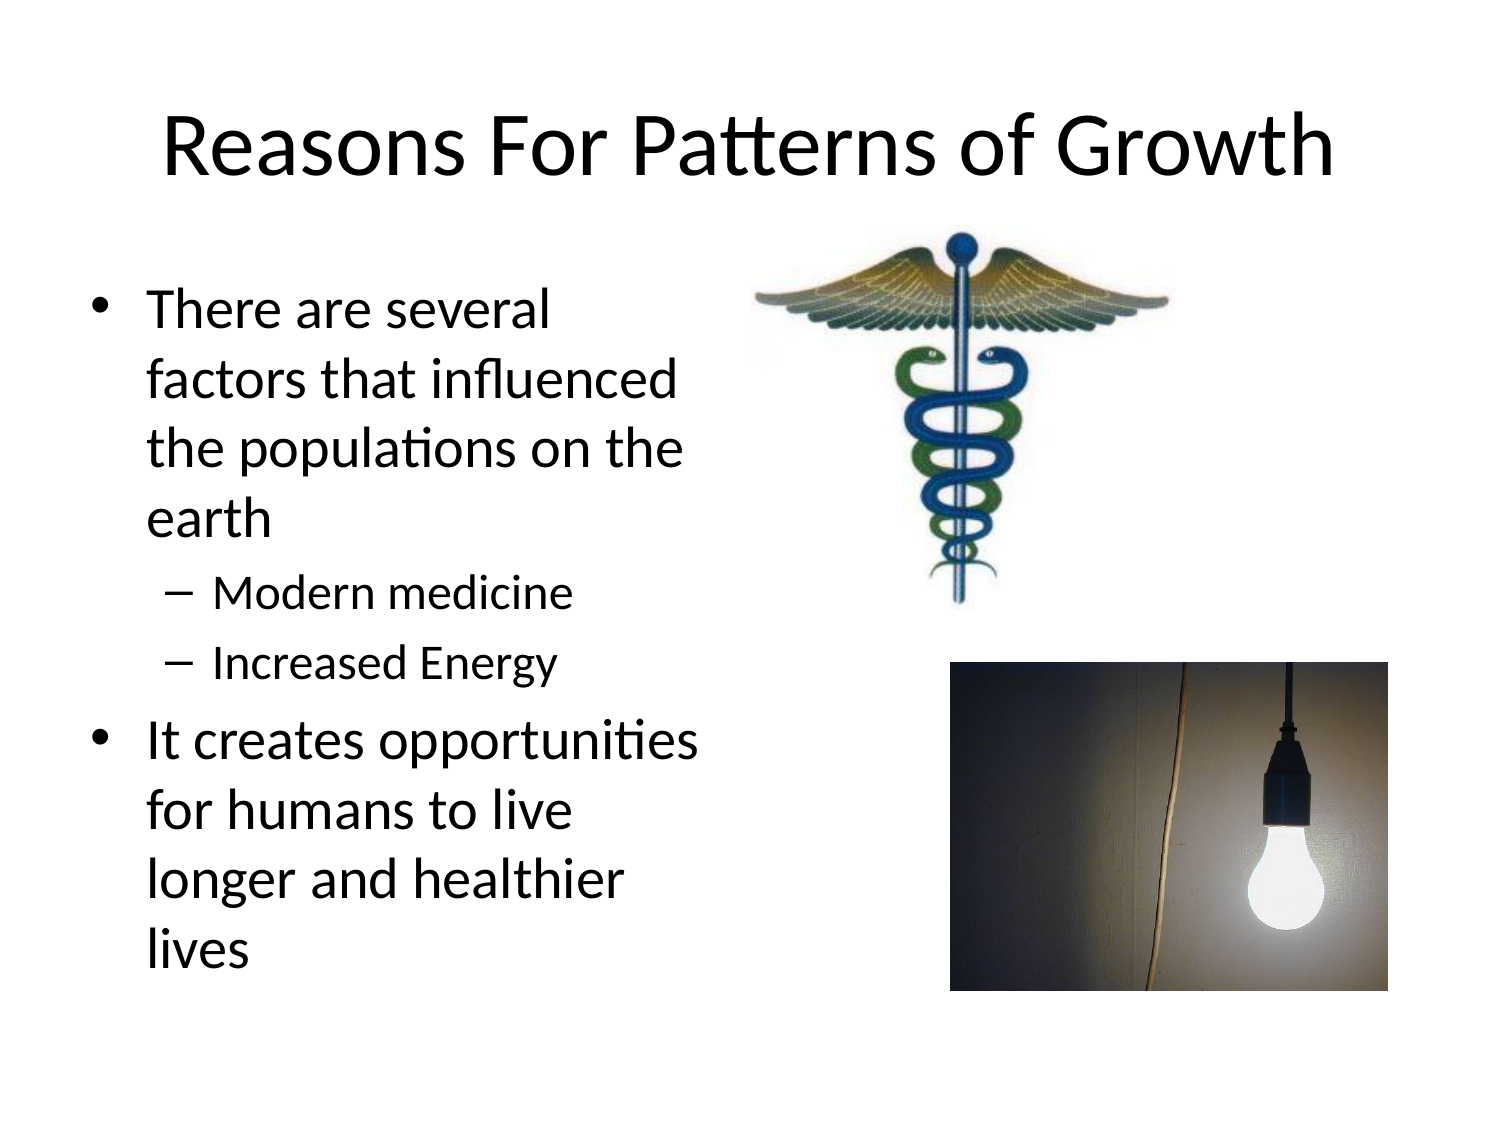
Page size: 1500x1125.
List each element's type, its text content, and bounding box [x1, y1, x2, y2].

list There are several factors that influenced the populations on the earth Modern medicine Increased Energy It creates opportunities for humans to live longer and healthier lives [75, 262, 738, 1005]
title Reasons For Patterns of Growth [75, 45, 1425, 233]
picture [949, 662, 1388, 991]
picture [749, 224, 1176, 610]
